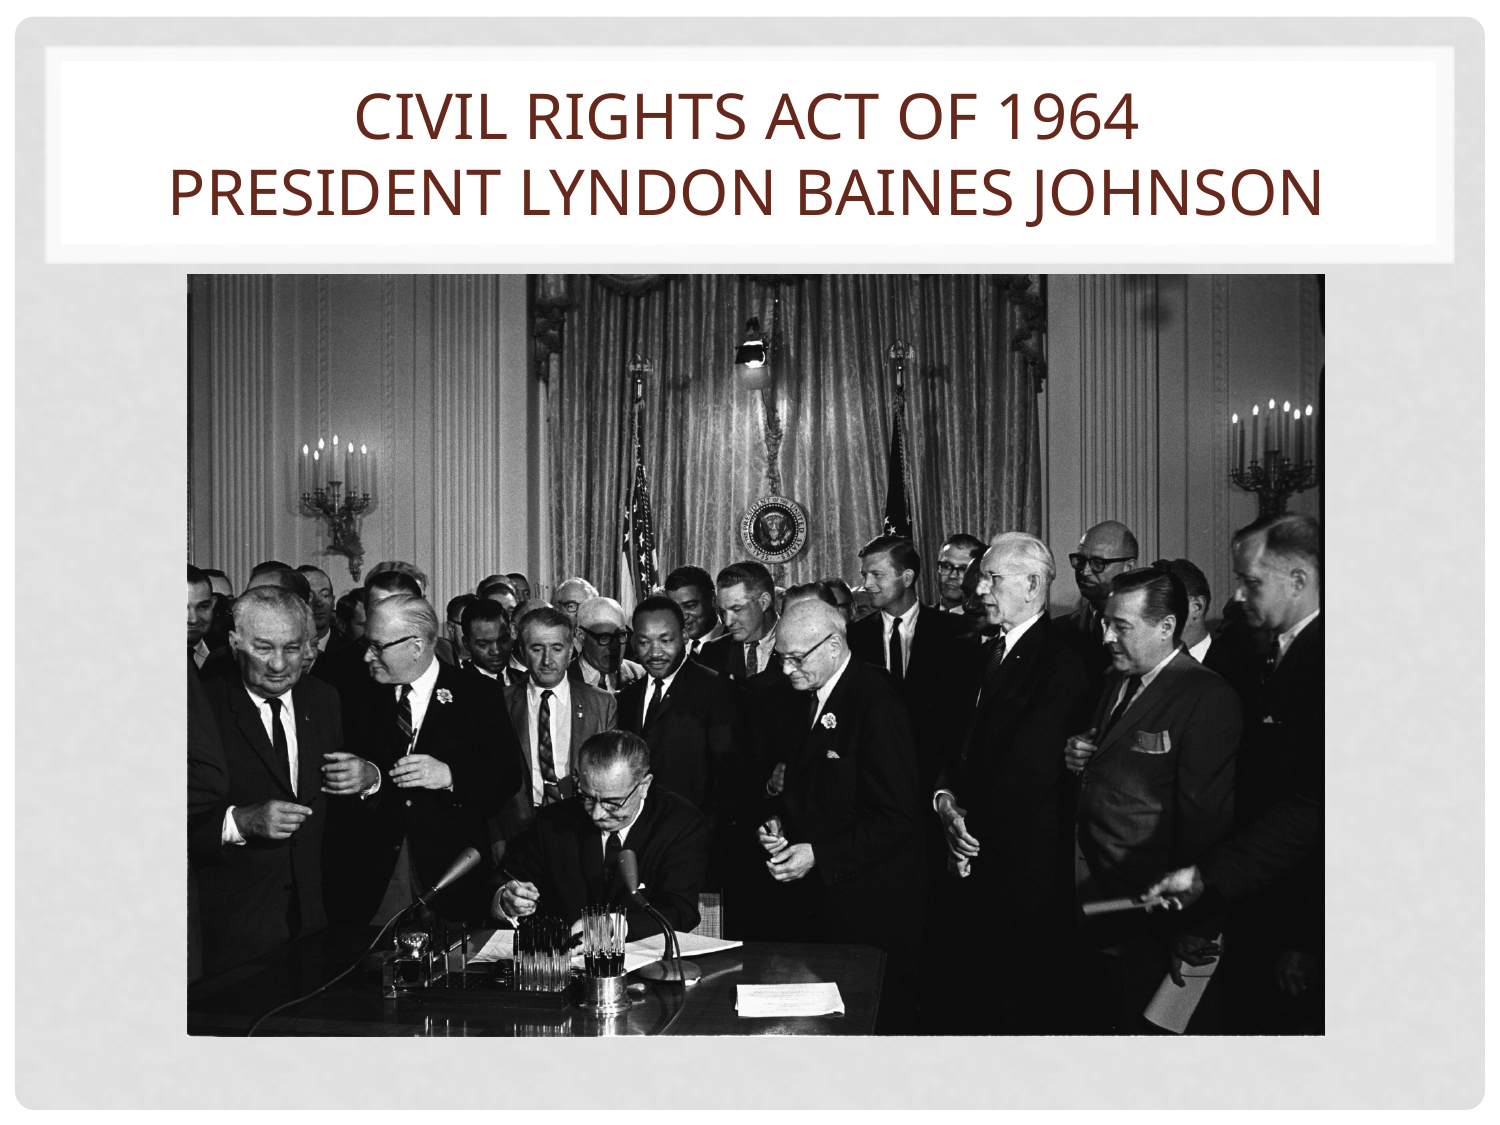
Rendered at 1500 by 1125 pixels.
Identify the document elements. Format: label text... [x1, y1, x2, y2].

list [187, 274, 1326, 1037]
title Civil Rights Act of 1964 President Lyndon Baines Johnson [69, 66, 1425, 238]
